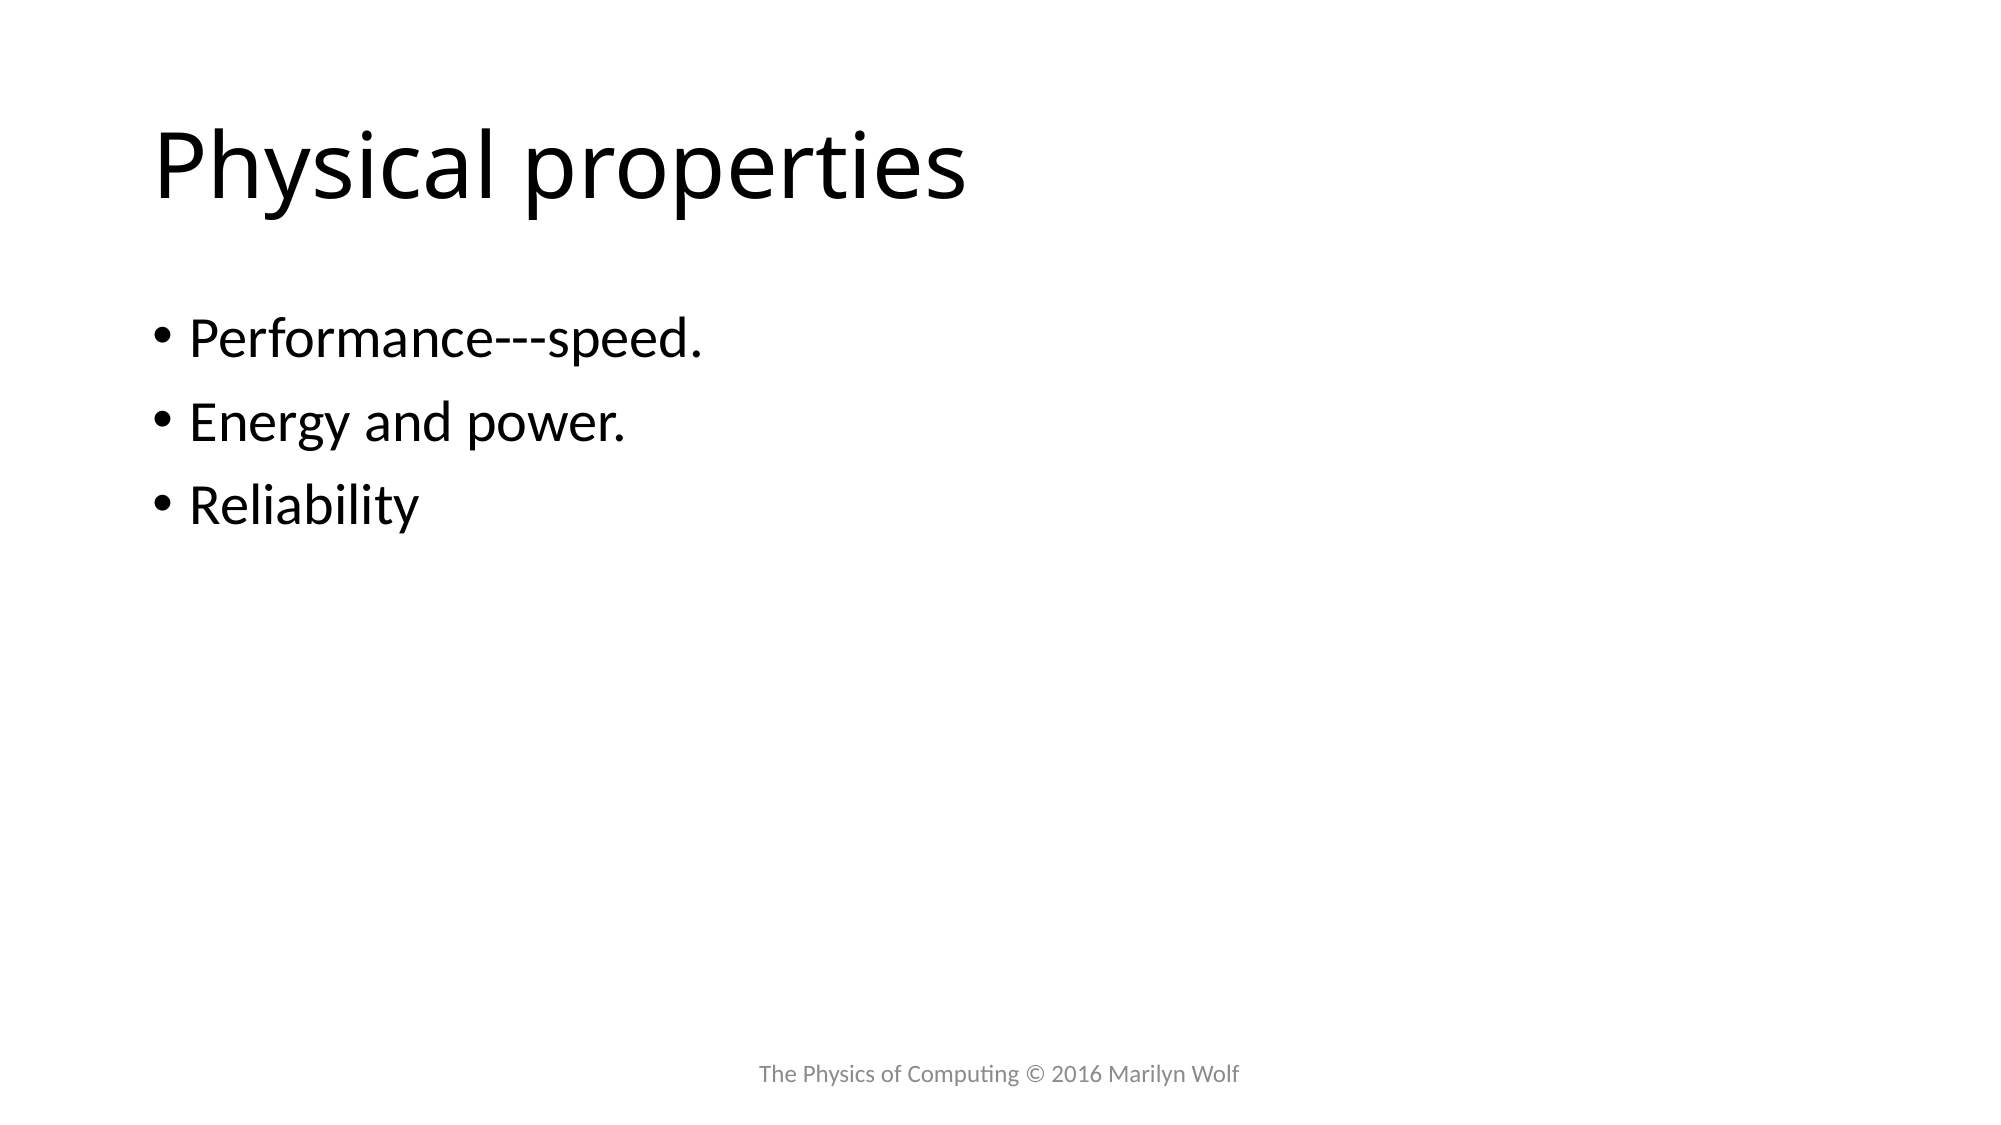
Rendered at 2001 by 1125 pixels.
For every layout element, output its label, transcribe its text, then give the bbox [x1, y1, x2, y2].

title Physical properties [137, 59, 1863, 278]
footer The Physics of Computing © 2016 Marilyn Wolf [662, 1042, 1338, 1103]
list Performance---speed. Energy and power. Reliability [137, 299, 1863, 1014]
